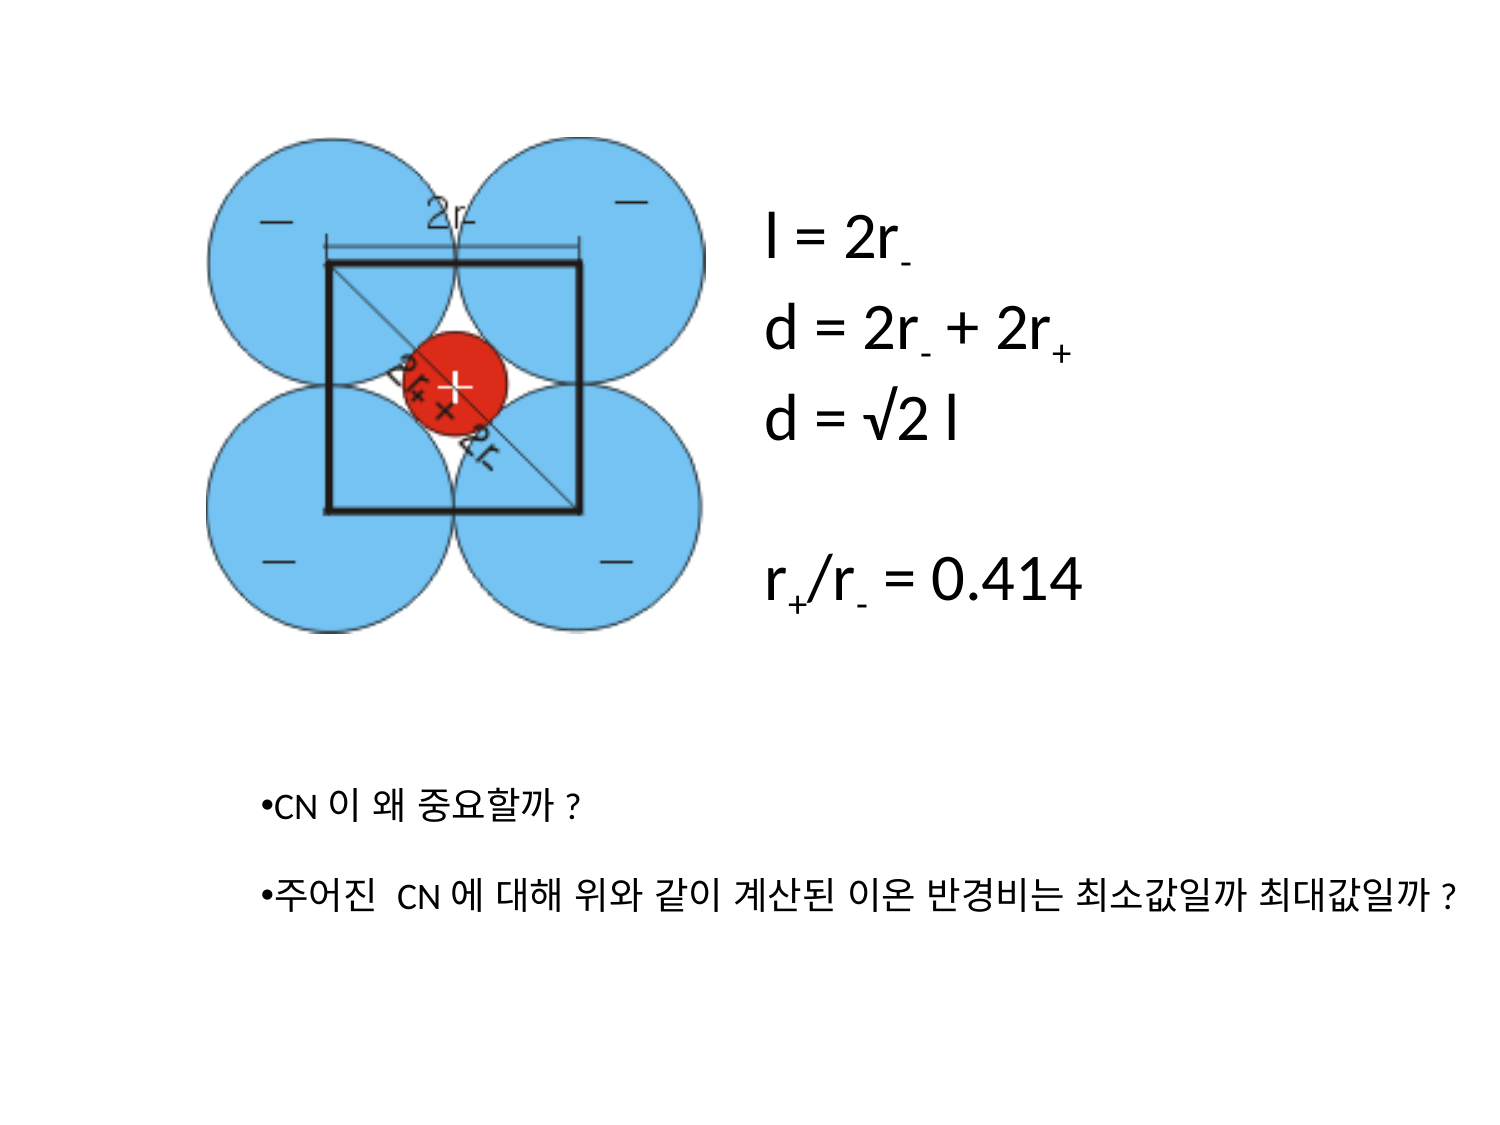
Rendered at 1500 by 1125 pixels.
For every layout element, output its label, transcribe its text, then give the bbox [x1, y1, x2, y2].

text_box l = 2r- d = 2r- + 2r+ d = √2 l r+/r- = 0.414 [750, 184, 1105, 758]
picture [206, 137, 706, 634]
text_box CN이 왜 중요할까? 주어진 CN에 대해 위와 같이 계산된 이온 반경비는 최소값일까 최대값일까? [246, 775, 1482, 925]
